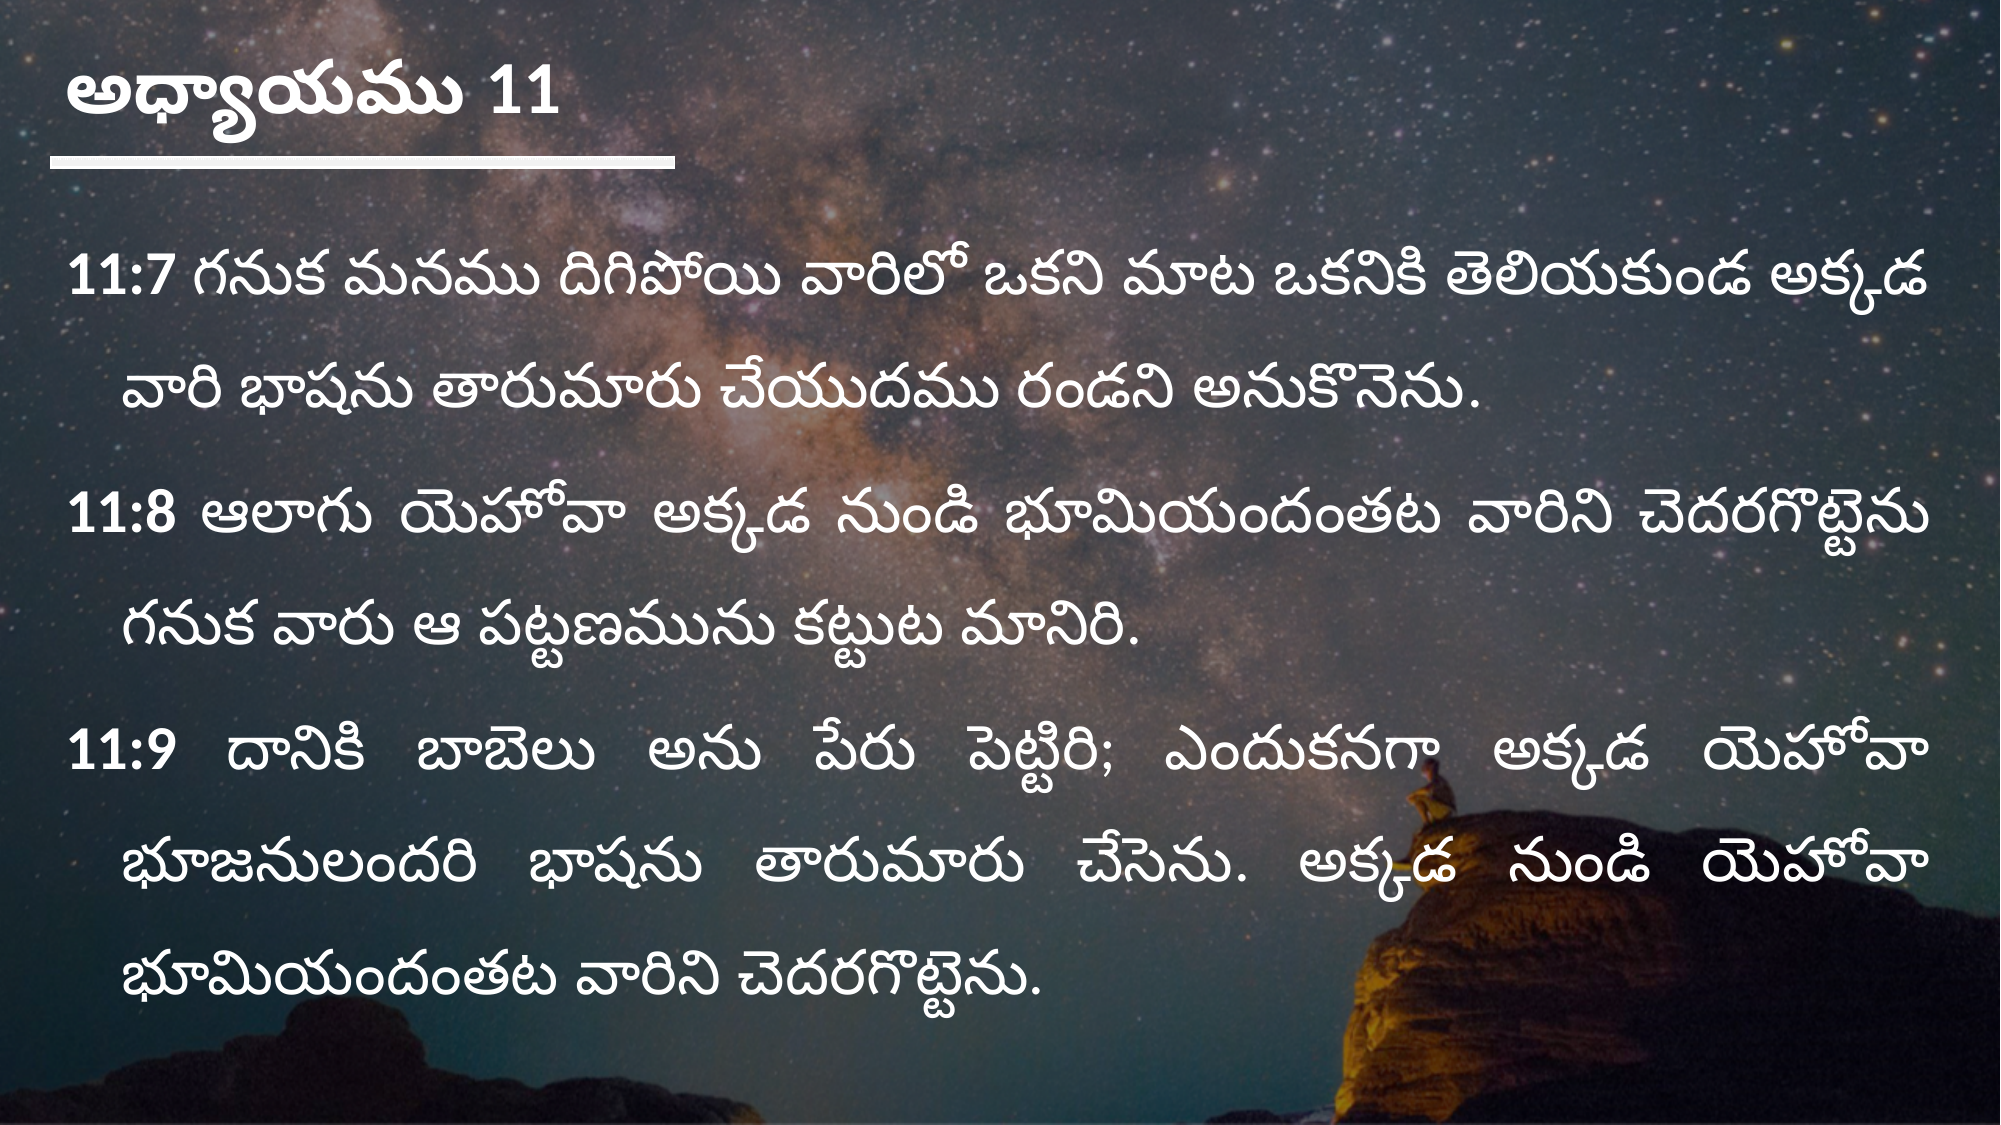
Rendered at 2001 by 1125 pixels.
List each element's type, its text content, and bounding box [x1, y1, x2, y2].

title అధ్యాయము 11 [50, 0, 1925, 167]
picture [0, 0, 2000, 1125]
list 11:7 గనుక మనము దిగిపోయి వారిలో ఒకని మాట ఒకనికి తెలియకుండ అక్కడ వారి భాషను తారుమారు చేయుదము రండని అనుకొనెను. 11:8 ఆలాగు యెహోవా అక్కడ నుండి భూమియందంతట వారిని చెదరగొట్టెను గనుక వారు ఆ పట్టణమును కట్టుట మానిరి. 11:9 దానికి బాబెలు అను పేరు పెట్టిరి; ఎందుకనగా అక్కడ యెహోవా భూజనులందరి భాషను తారుమారు చేసెను. అక్కడ నుండి యెహోవా భూమియందంతట వారిని చెదరగొట్టెను. [50, 187, 1946, 1063]
